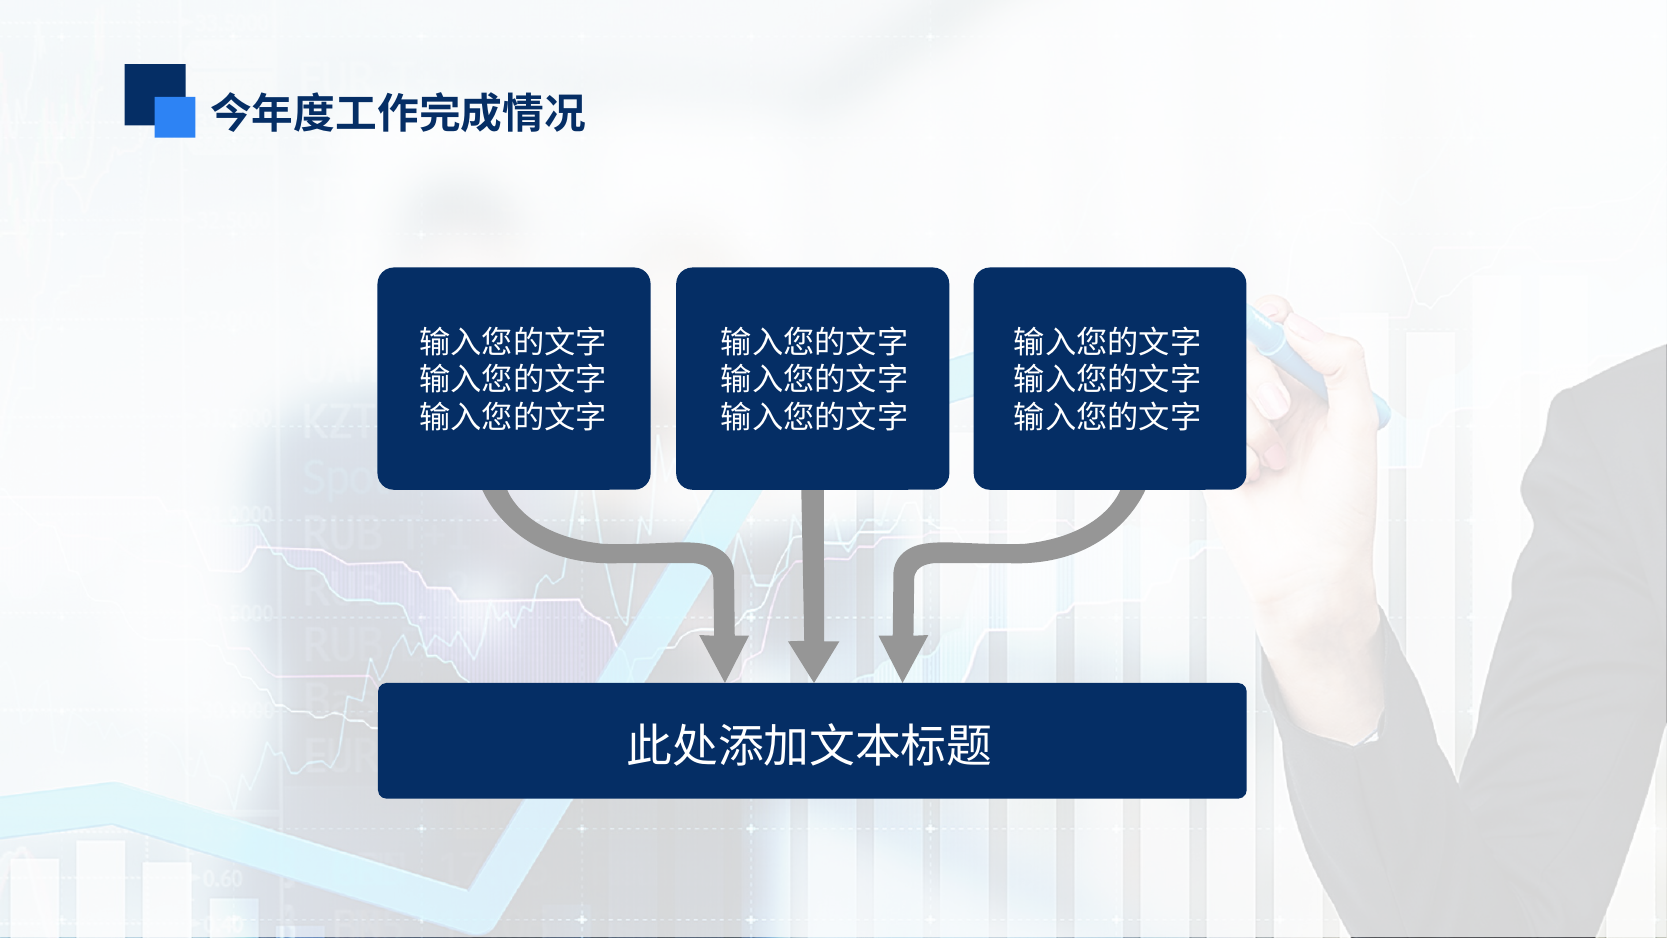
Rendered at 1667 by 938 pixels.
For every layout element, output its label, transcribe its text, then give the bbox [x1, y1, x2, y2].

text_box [973, 267, 1247, 491]
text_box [377, 267, 651, 491]
text_box [787, 498, 840, 683]
text_box [878, 498, 1142, 683]
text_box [675, 267, 950, 491]
text_box 今年度工作完成情况 [195, 78, 621, 144]
text_box [153, 95, 197, 140]
text_box [486, 498, 749, 683]
text_box 此处添加文本标题 [573, 710, 1047, 779]
text_box [123, 62, 188, 127]
text_box [377, 682, 1247, 799]
